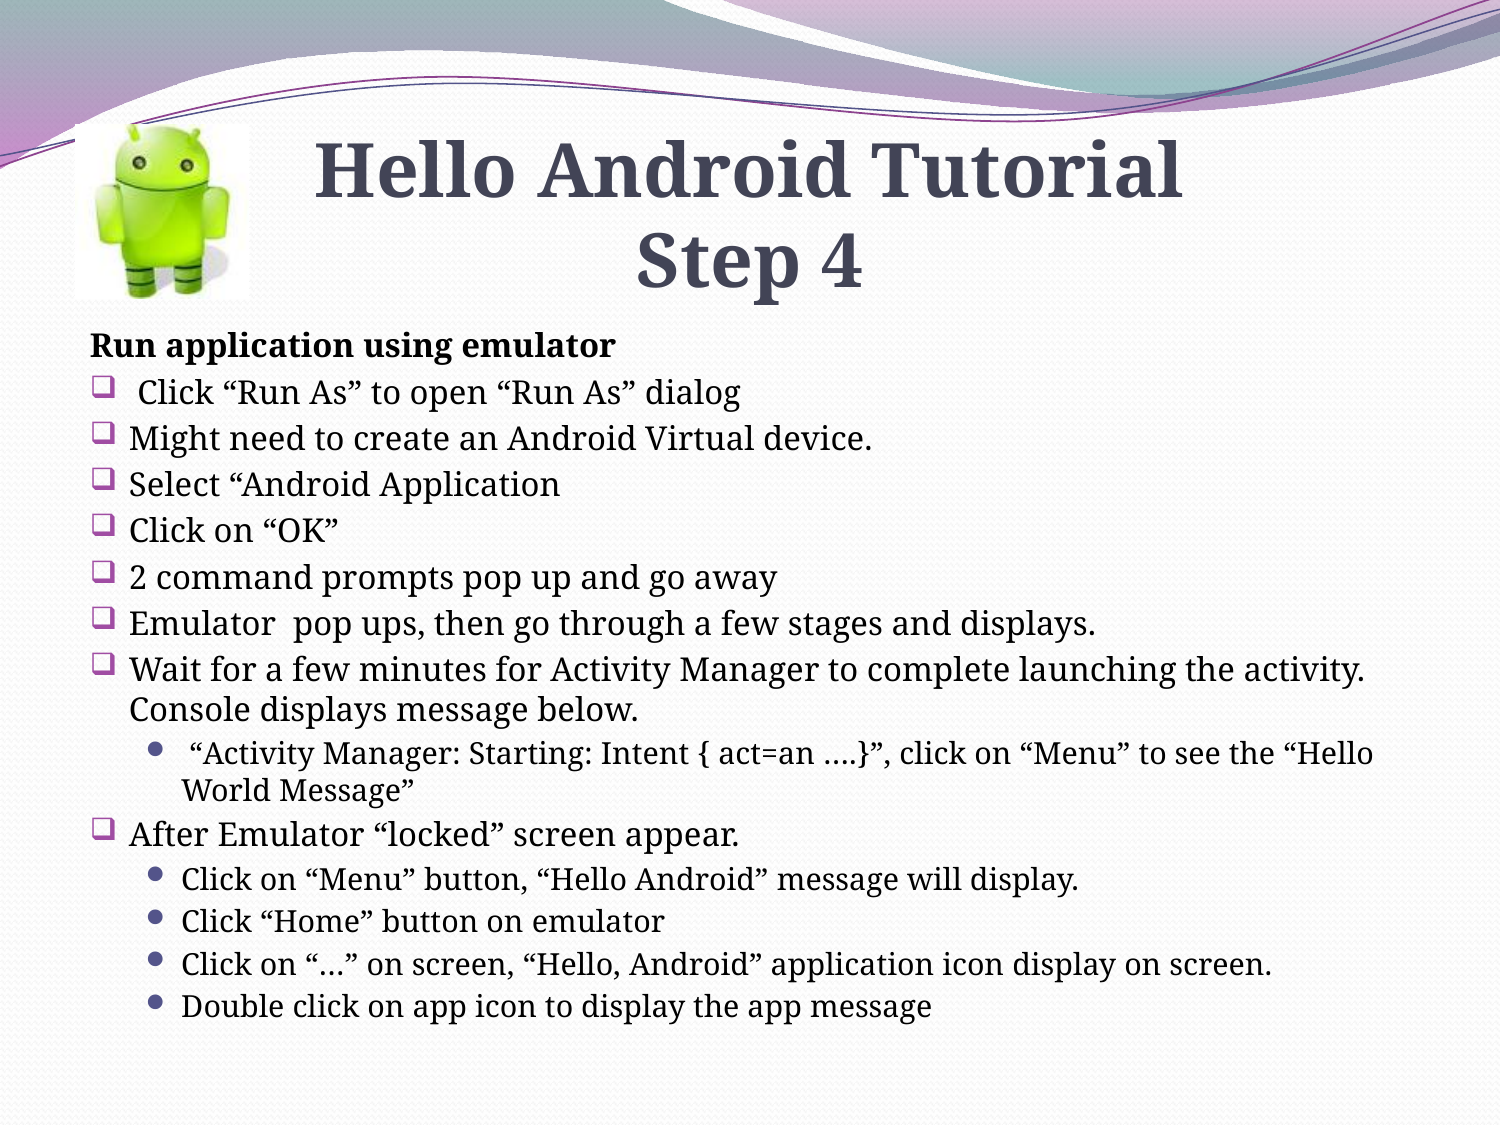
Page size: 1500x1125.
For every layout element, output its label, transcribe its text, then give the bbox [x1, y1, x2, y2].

list Run application using emulator Click “Run As” to open “Run As” dialog Might need to create an Android Virtual device. Select “Android Application Click on “OK” 2 command prompts pop up and go away Emulator pop ups, then go through a few stages and displays. Wait for a few minutes for Activity Manager to complete launching the activity. Console displays message below. “Activity Manager: Starting: Intent { act=an ….}”, click on “Menu” to see the “Hello World Message” After Emulator “locked” screen appear. Click on “Menu” button, “Hello Android” message will display. Click “Home” button on emulator Click on “…” on screen, “Hello, Android” application icon display on screen. Double click on app icon to display the app message [75, 317, 1425, 1038]
title Hello Android Tutorial Step 4 [75, 115, 1425, 303]
